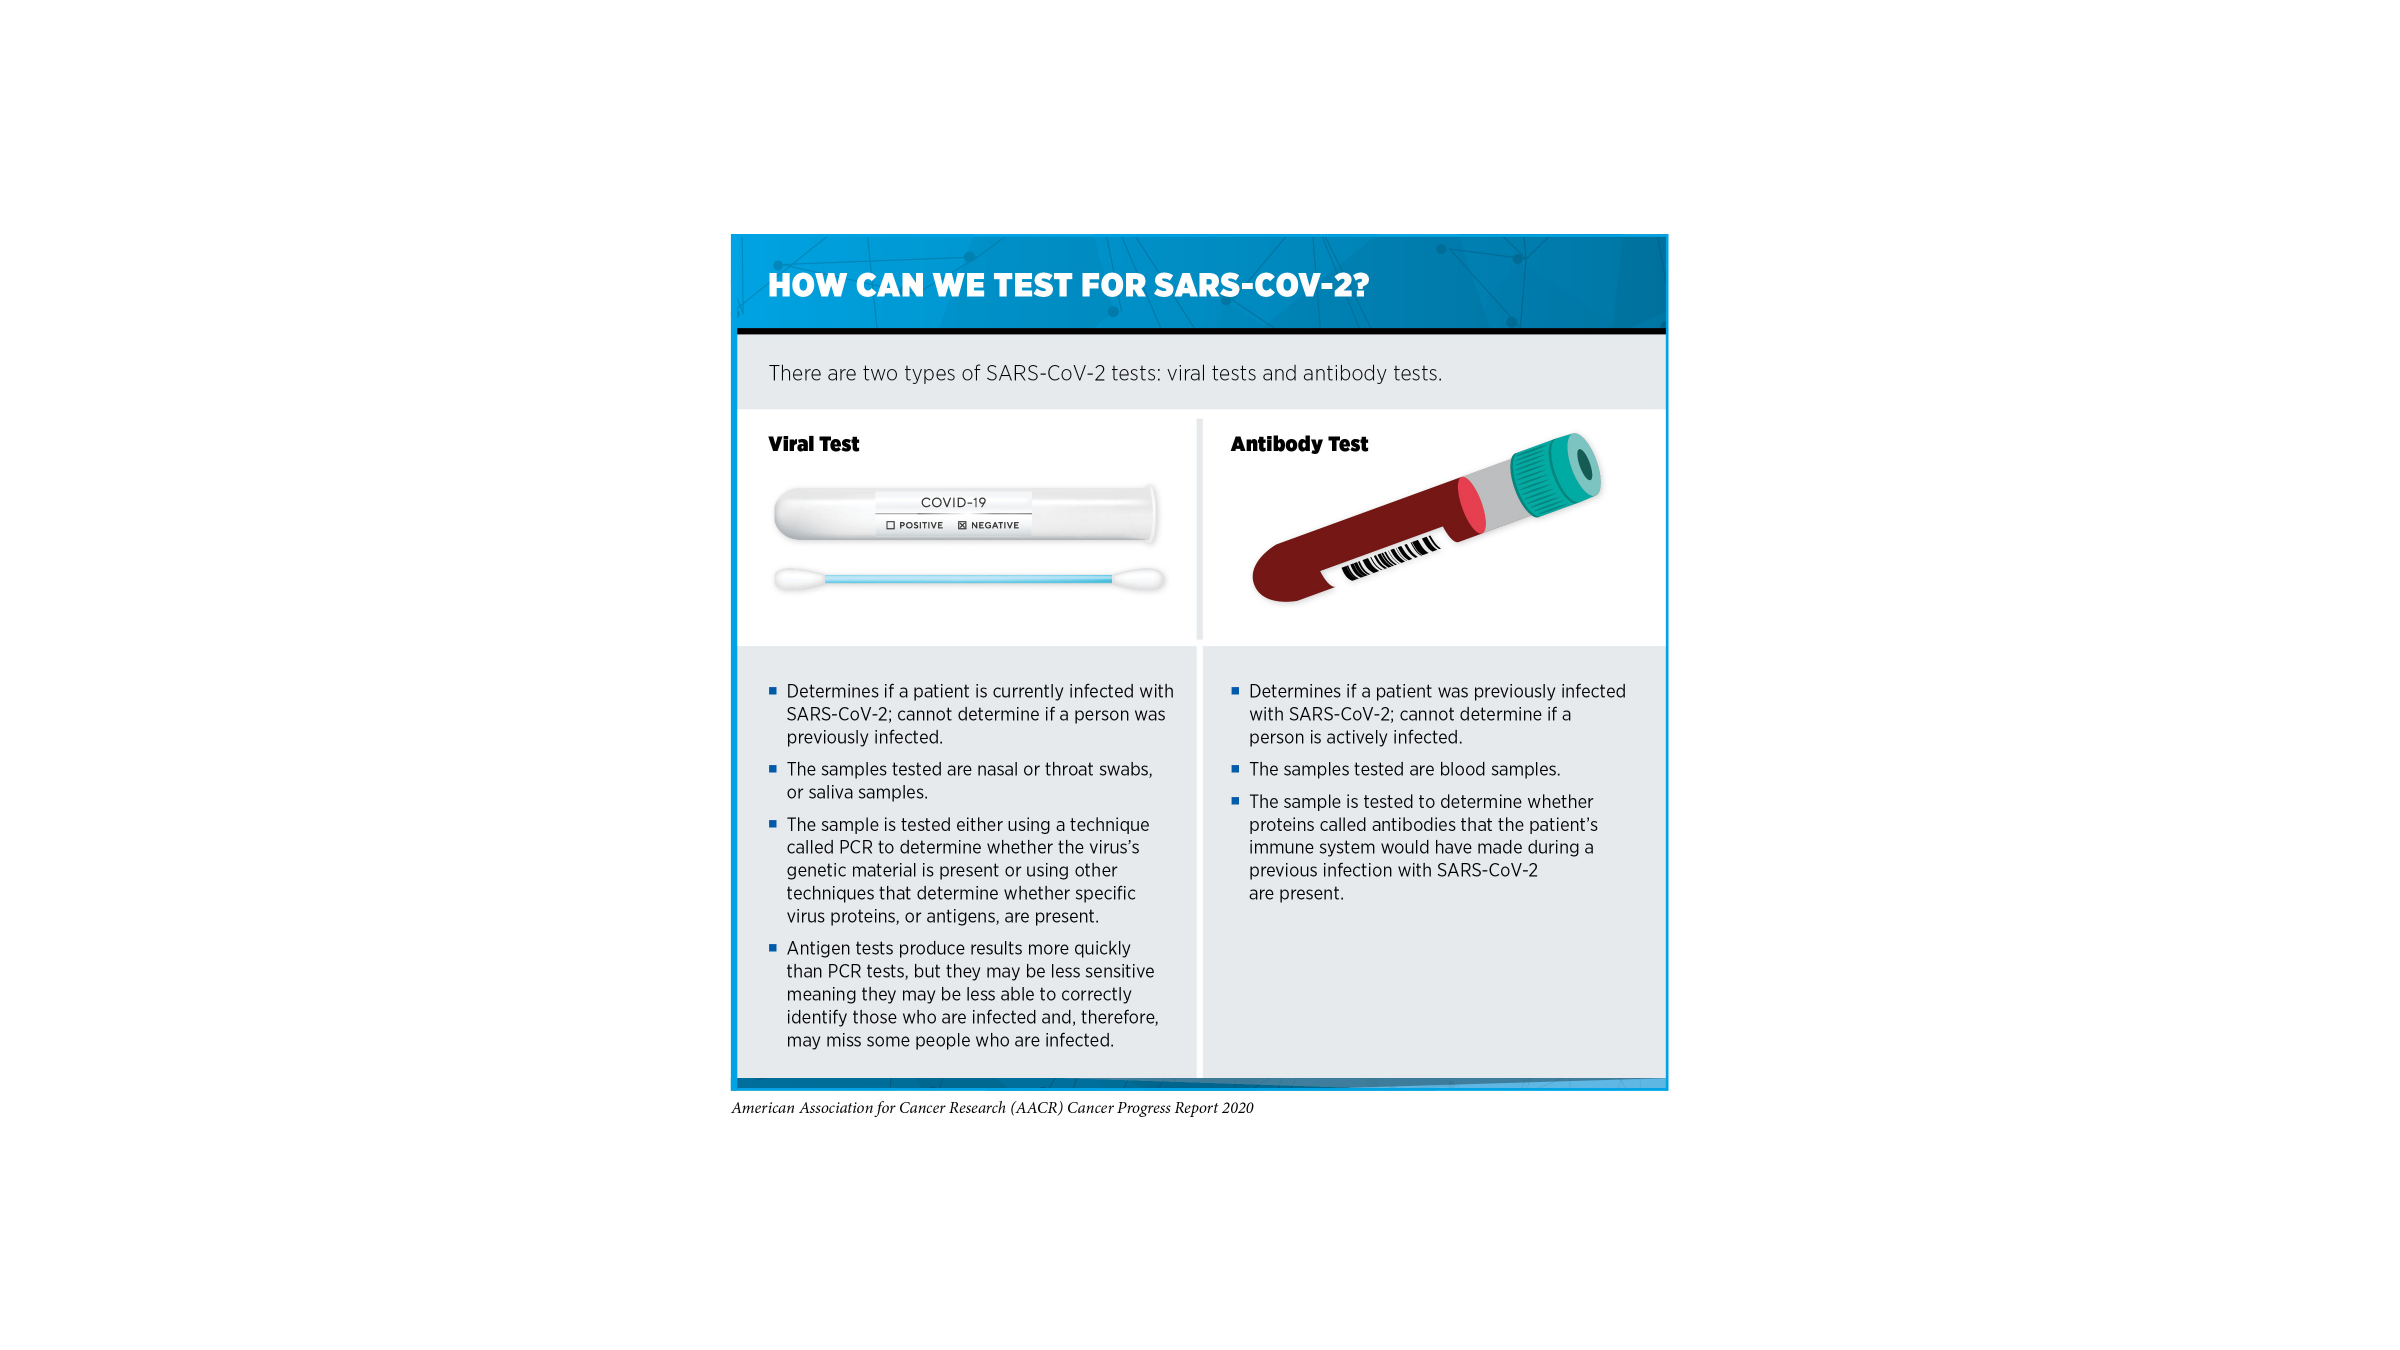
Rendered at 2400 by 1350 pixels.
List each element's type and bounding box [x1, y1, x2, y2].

picture [720, 224, 1680, 1125]
